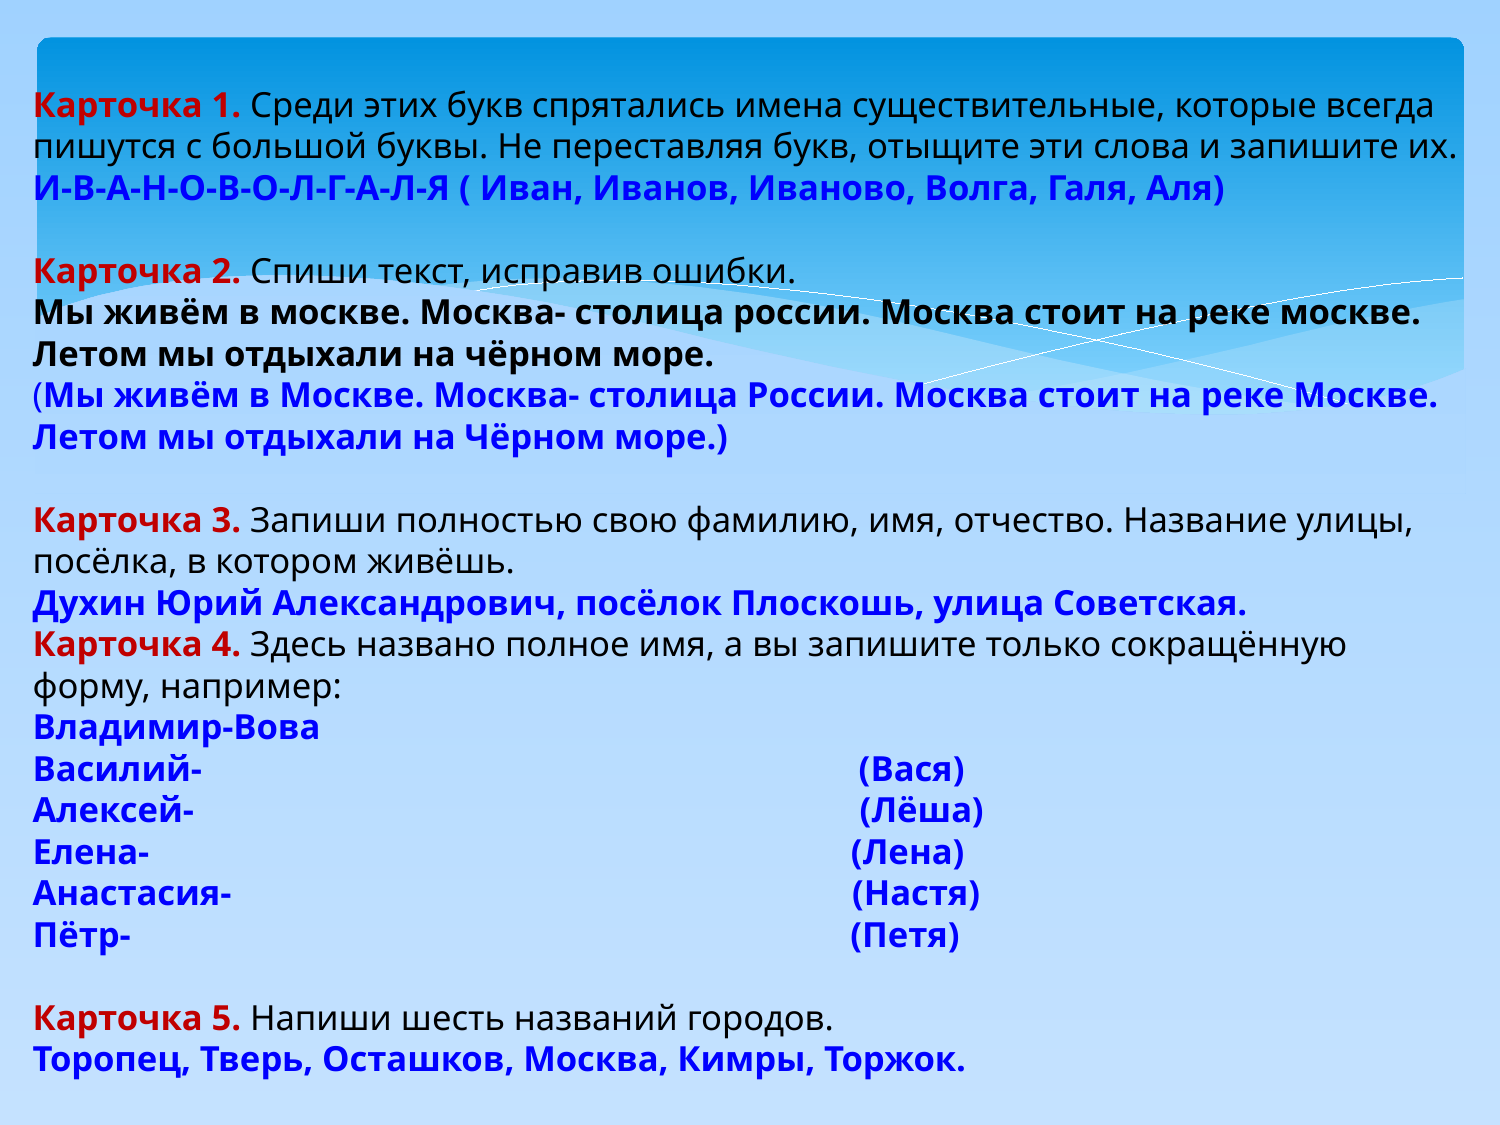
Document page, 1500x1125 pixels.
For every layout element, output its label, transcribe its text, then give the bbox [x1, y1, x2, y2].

title Карточка 1. Среди этих букв спрятались имена существительные, которые всегда пишутся с большой буквы. Не переставляя букв, отыщите эти слова и запишите их. И-В-А-Н-О-В-О-Л-Г-А-Л-Я ( Иван, Иванов, Иваново, Волга, Галя, Аля) Карточка 2. Спиши текст, исправив ошибки. Мы живём в москве. Москва- столица россии. Москва стоит на реке москве. Летом мы отдыхали на чёрном море. (Мы живём в Москве. Москва- столица России. Москва стоит на реке Москве. Летом мы отдыхали на Чёрном море.) Карточка 3. Запиши полностью свою фамилию, имя, отчество. Название улицы, посёлка, в котором живёшь. Духин Юрий Александрович, посёлок Плоскошь, улица Советская. Карточка 4. Здесь названо полное имя, а вы запишите только сокращённую форму, например: Владимир-Вова Василий- (Вася) Алексей- (Лёша) Елена- (Лена) Анастасия- (Настя) Пётр- (Петя) Карточка 5. Напиши шесть названий городов. Торопец, Тверь, Осташков, Москва, Кимры, Торжок. [17, 55, 1483, 1106]
